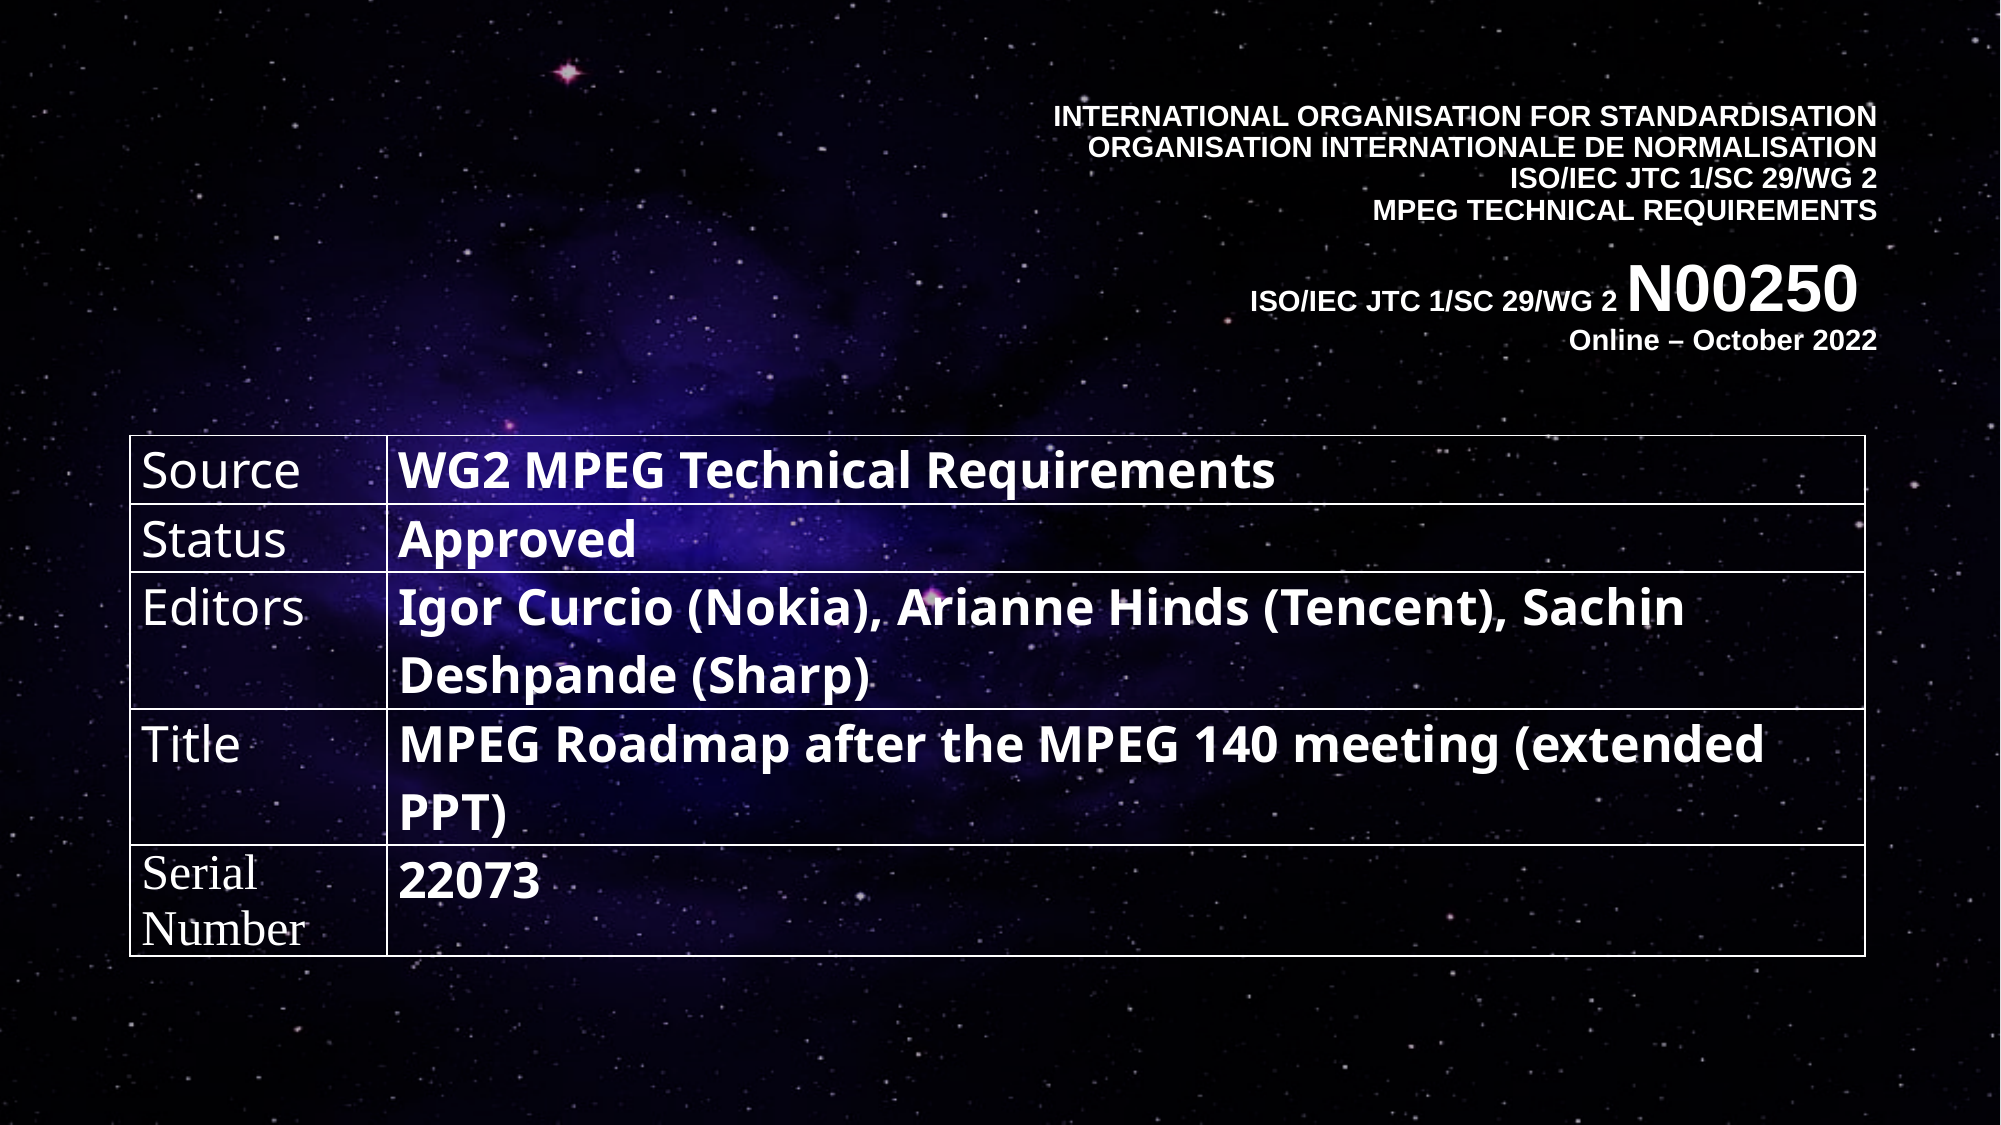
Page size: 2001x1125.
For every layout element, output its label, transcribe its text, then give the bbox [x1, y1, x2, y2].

table_header Source [131, 436, 386, 503]
table_header WG2 MPEG Technical Requirements [388, 436, 1864, 503]
table_cell Approved [388, 505, 1864, 571]
table_cell Title [131, 710, 386, 844]
table_cell 22073 [388, 846, 1864, 955]
table_cell Igor Curcio (Nokia), Arianne Hinds (Tencent), Sachin Deshpande (Sharp) [388, 573, 1864, 708]
table_cell Status [131, 505, 386, 571]
picture [0, 0, 2001, 1125]
table_cell Editors [131, 573, 386, 708]
title INTERNATIONAL ORGANISATION FOR STANDARDISATION ORGANISATION INTERNATIONALE DE NORMALISATION ISO/IEC JTC 1/SC 29/WG 2 MPEG TECHNICAL REQUIREMENTS ISO/IEC JTC 1/SC 29/WG 2 N00250 Online – October 2022 [324, 93, 1893, 365]
table_cell Serial Number [131, 846, 386, 955]
table_cell MPEG Roadmap after the MPEG 140 meeting (extended PPT) [388, 710, 1864, 844]
